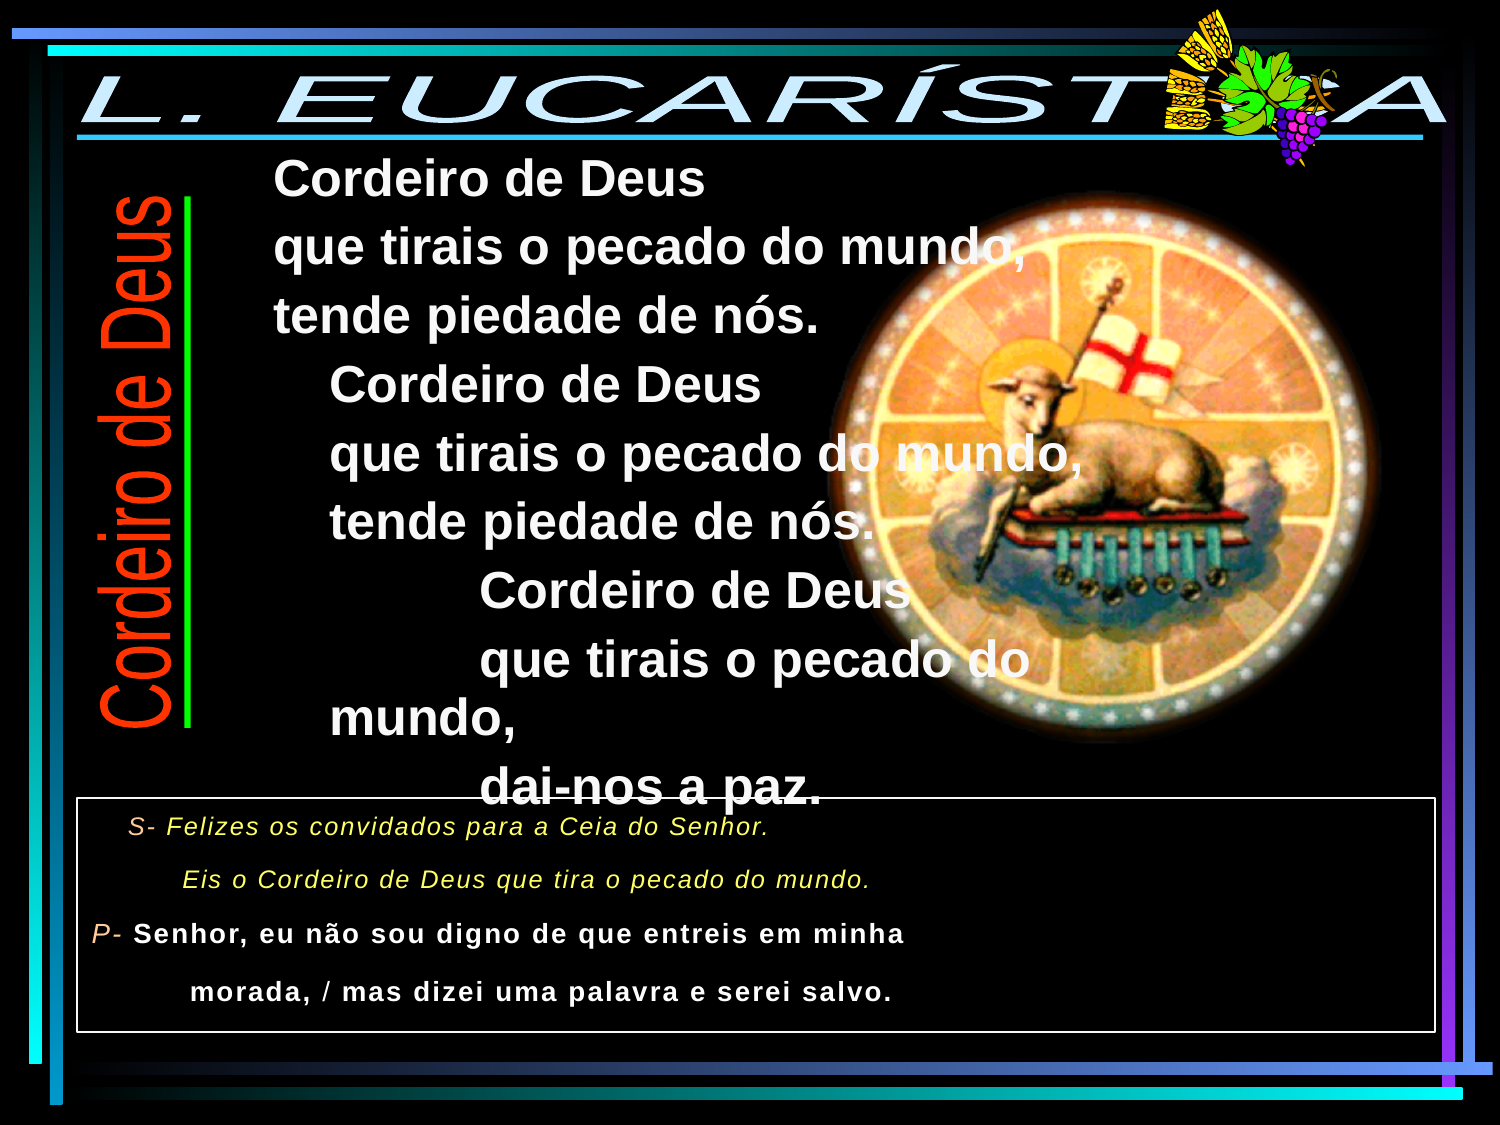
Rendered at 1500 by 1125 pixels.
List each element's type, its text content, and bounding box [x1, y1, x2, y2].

picture [817, 184, 1389, 750]
list Cordeiro de Deus que tirais o pecado do mundo, tende piedade de nós. Cordeiro de Deus que tirais o pecado do mundo, tende piedade de nós. Cordeiro de Deus que tirais o pecado do mundo, dai-nos a paz. [258, 140, 1235, 787]
picture [1181, 3, 1341, 174]
text_box S- Felizes os convidados para a Ceia do Senhor. Eis o Cordeiro de Deus que tira o pecado do mundo. P- Senhor, eu não sou digno de que entreis em minha morada, / mas dizei uma palavra e serei salvo. [76, 797, 1436, 1033]
